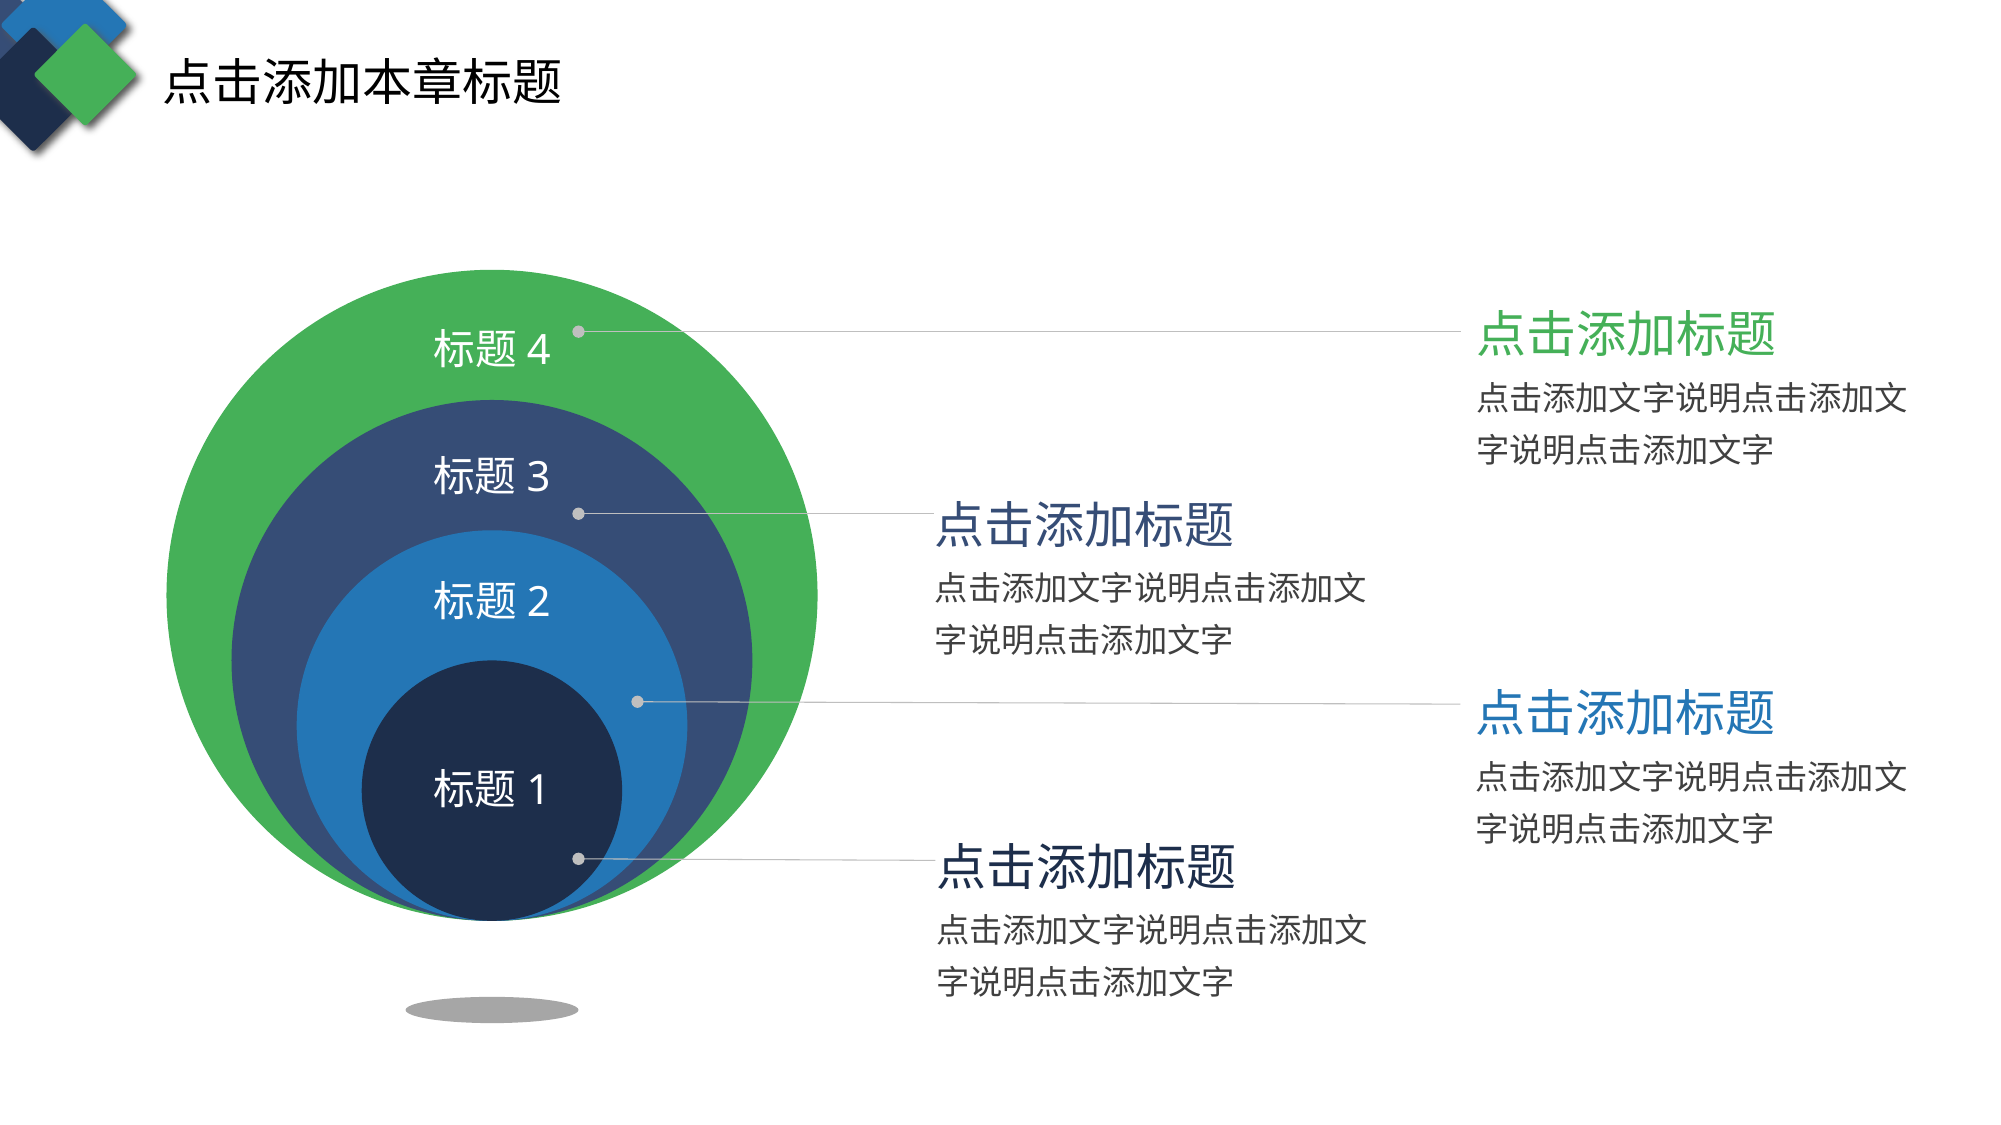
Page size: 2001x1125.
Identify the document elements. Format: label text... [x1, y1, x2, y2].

text_box 点击添加文字说明点击添加文字说明点击添加文字 [1460, 736, 1942, 856]
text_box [0, 0, 733, 134]
text_box 点击添加标题 [1461, 295, 1815, 357]
text_box 点击添加文字说明点击添加文字说明点击添加文字 [1461, 357, 1942, 477]
text_box 点击添加标题 [1460, 674, 1815, 736]
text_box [637, 701, 1461, 705]
text_box 点击添加文字说明点击添加文字说明点击添加文字 [921, 890, 1403, 1009]
text_box 点击添加标题 [981, 827, 1275, 890]
text_box 点击添加文字说明点击添加文字说明点击添加文字 [981, 548, 1401, 667]
text_box 点击添加标题 [981, 485, 1274, 548]
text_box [3, 269, 981, 921]
text_box [404, 995, 580, 1025]
